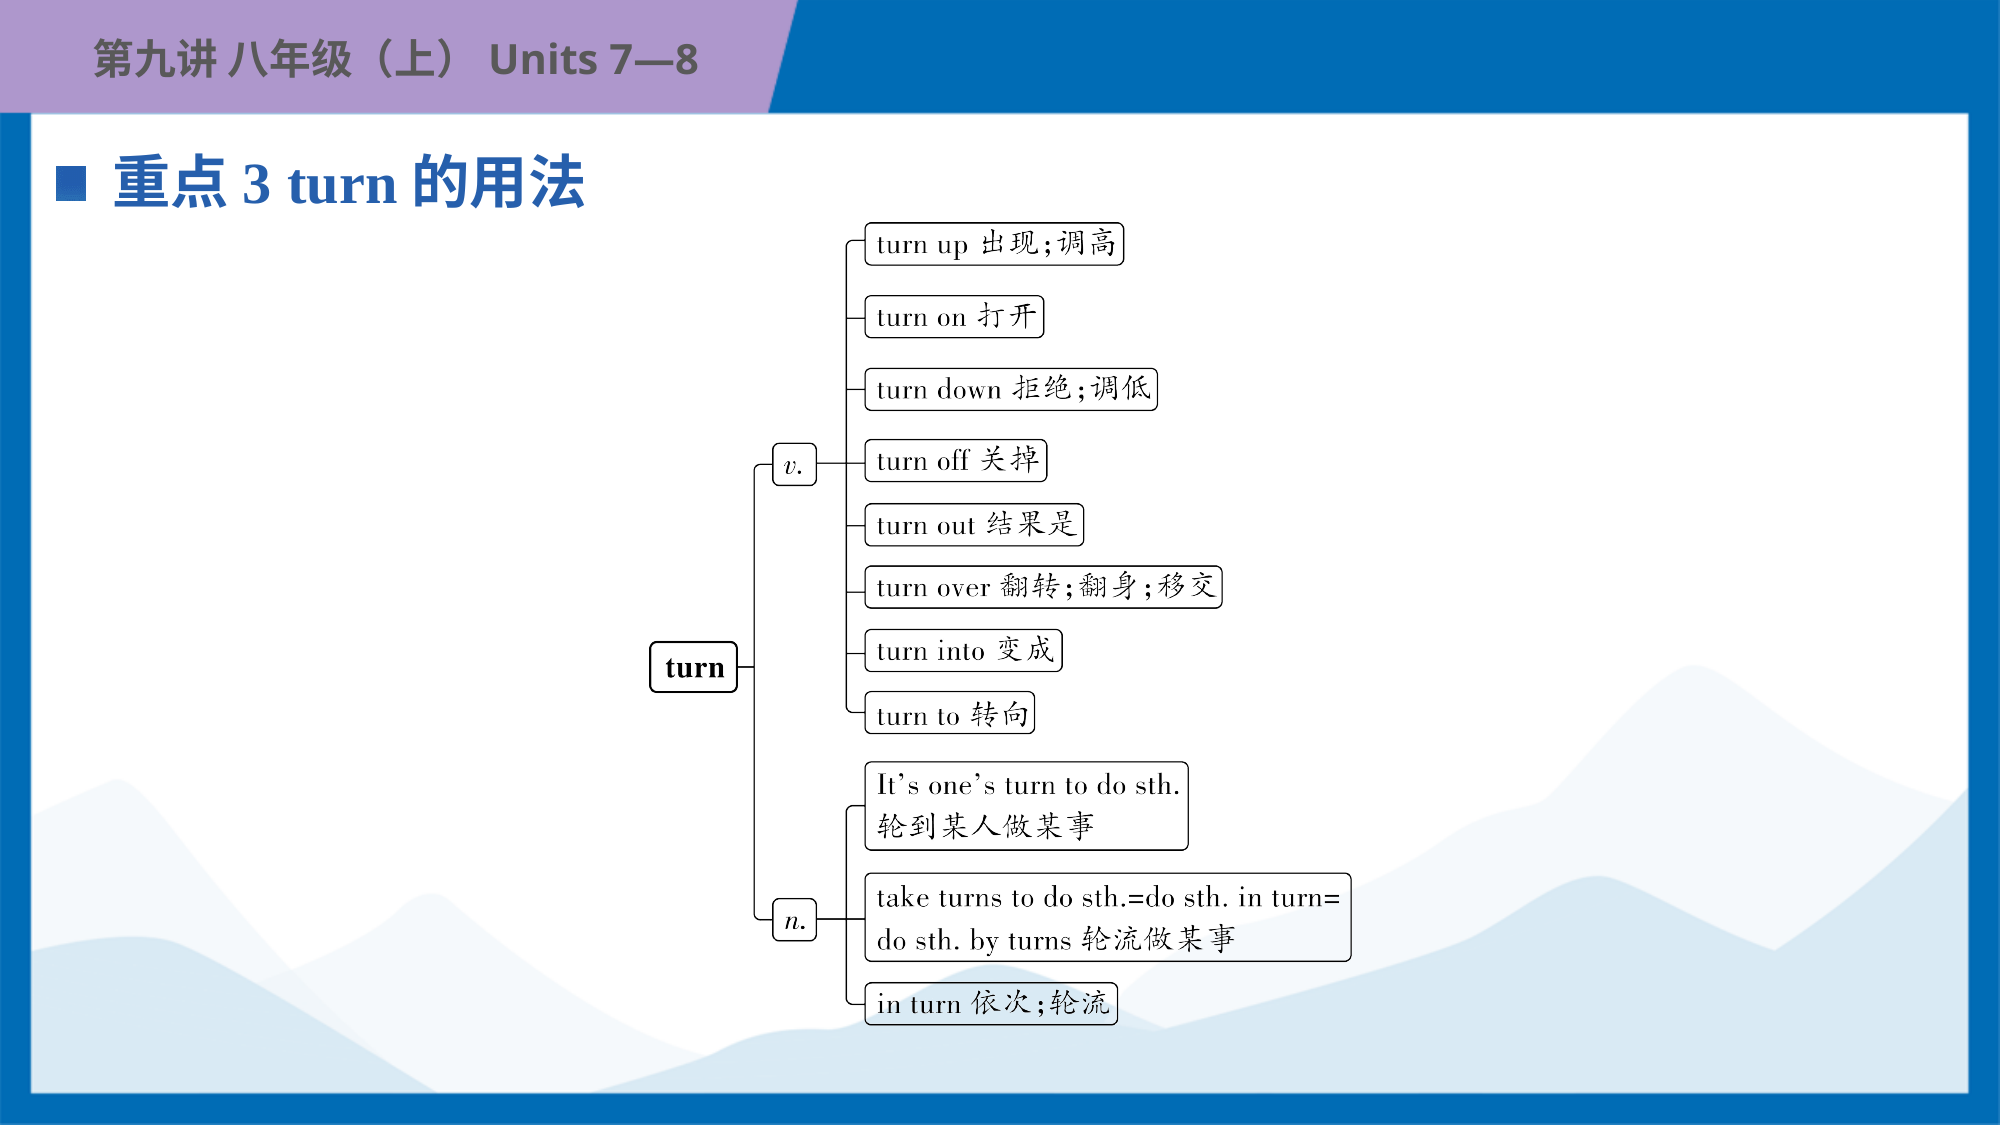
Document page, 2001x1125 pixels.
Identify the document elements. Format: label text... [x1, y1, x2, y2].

picture [0, 0, 2000, 1125]
text_box 重点3 turn的用法 [112, 144, 1917, 215]
